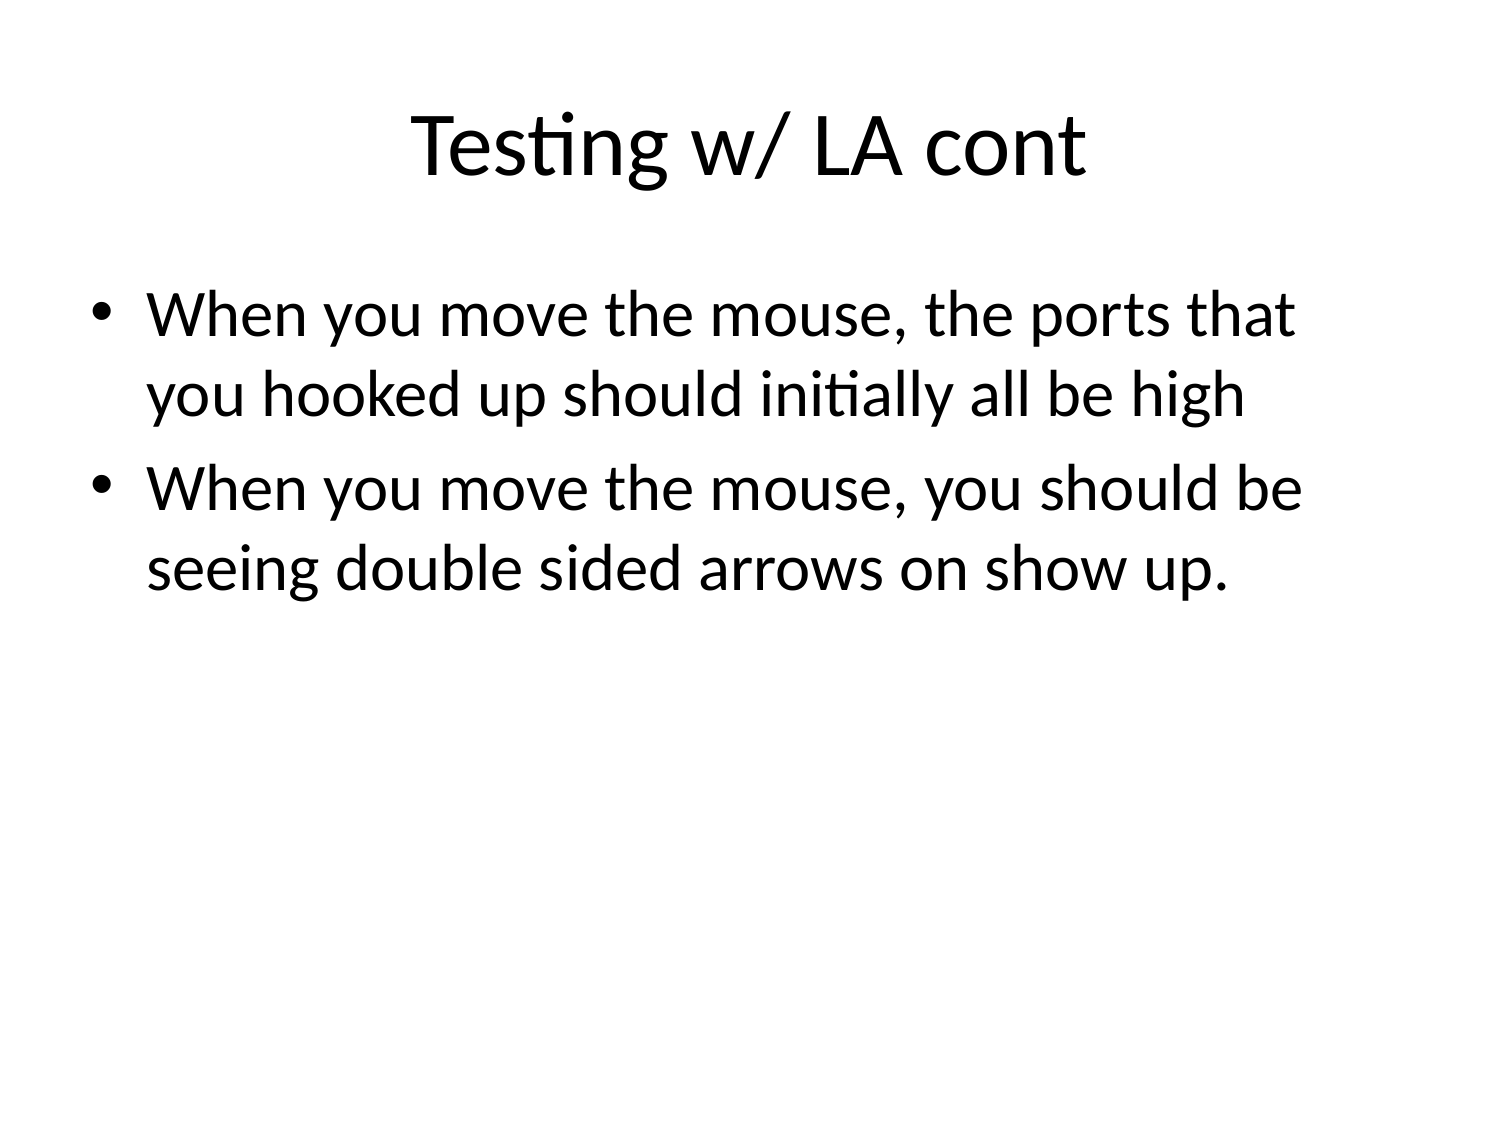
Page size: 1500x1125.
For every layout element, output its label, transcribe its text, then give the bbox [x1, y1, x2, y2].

title Testing w/ LA cont [75, 45, 1425, 233]
list When you move the mouse, the ports that you hooked up should initially all be high When you move the mouse, you should be seeing double sided arrows on show up. [75, 262, 1425, 1005]
